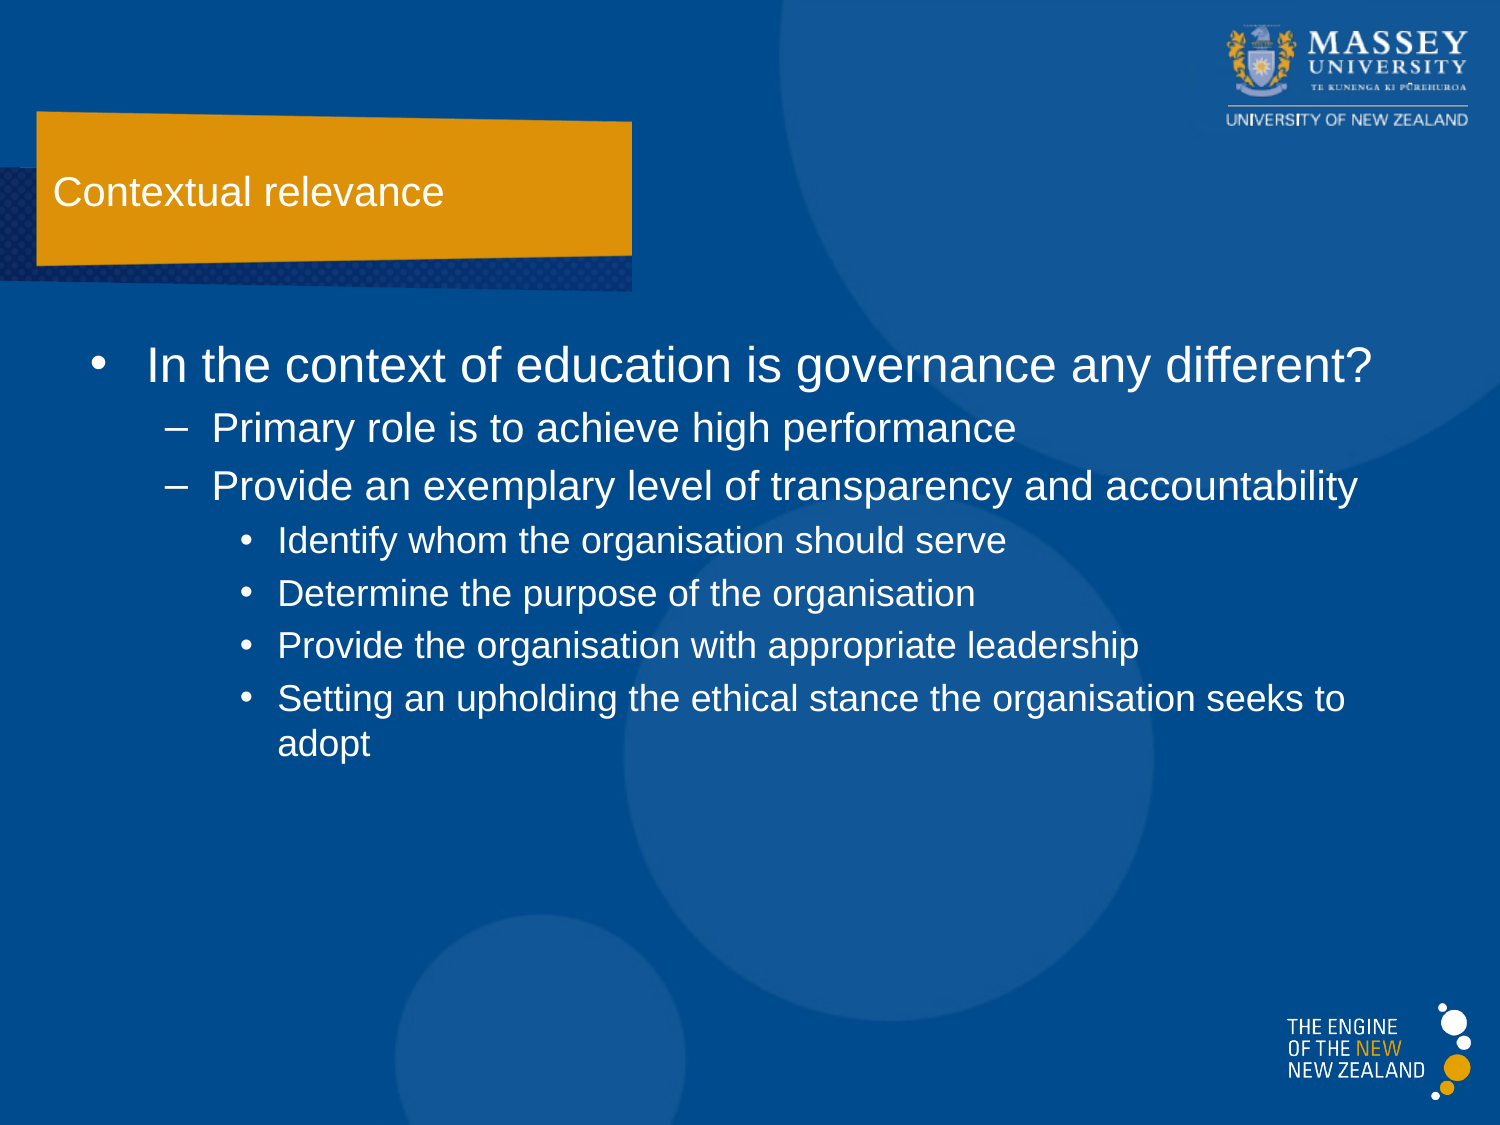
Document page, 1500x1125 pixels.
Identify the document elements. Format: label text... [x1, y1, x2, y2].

title Contextual relevance [37, 125, 613, 255]
list In the context of education is governance any different? Primary role is to achieve high performance Provide an exemplary level of transparency and accountability Identify whom the organisation should serve Determine the purpose of the organisation Provide the organisation with appropriate leadership Setting an upholding the ethical stance the organisation seeks to adopt [75, 324, 1425, 988]
picture [0, 0, 1500, 1125]
